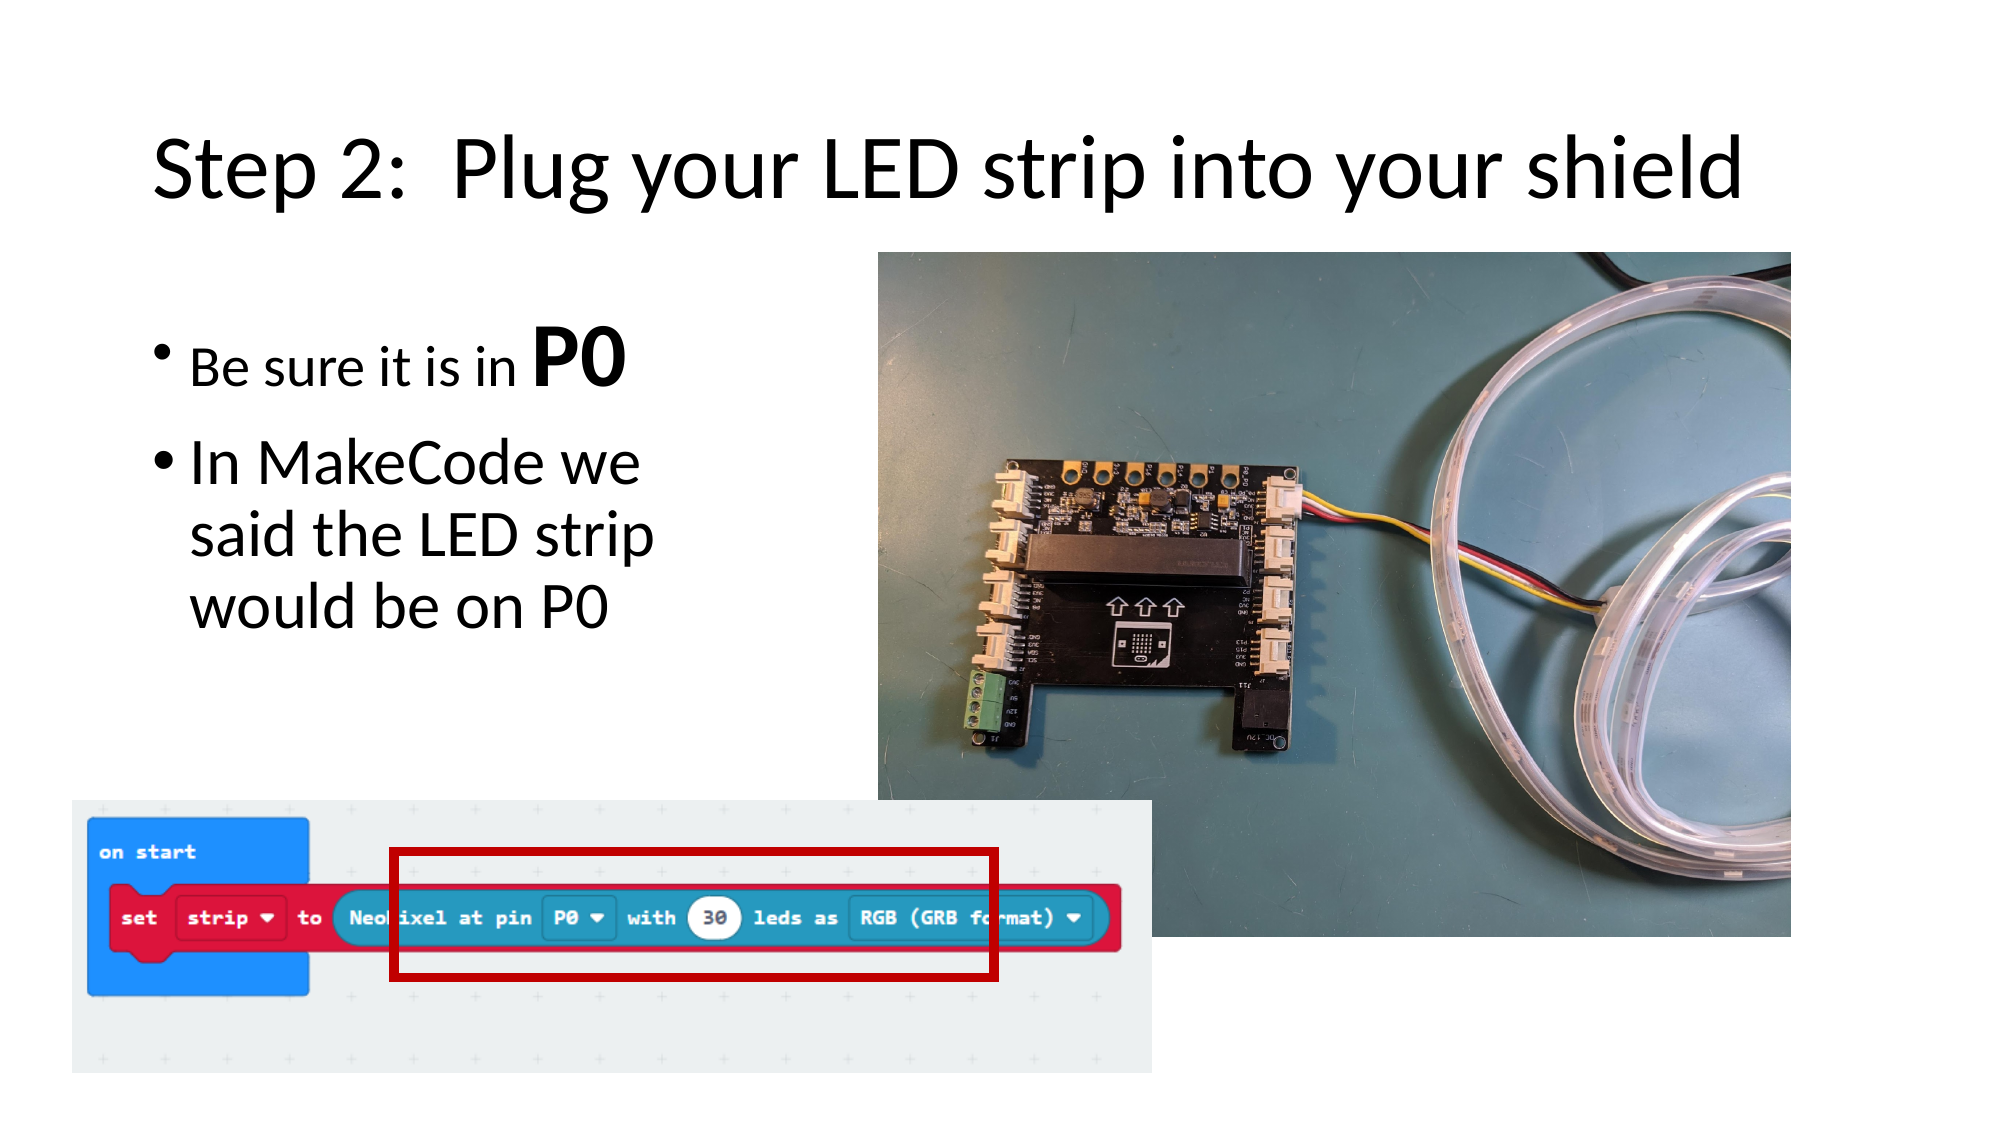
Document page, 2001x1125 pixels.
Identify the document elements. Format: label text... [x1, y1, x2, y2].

text_box Be sure it is in P0 In MakeCode we said the LED strip would be on P0 [137, 299, 755, 799]
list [877, 252, 1791, 937]
title Step 2: Plug your LED strip into your shield [137, 59, 1863, 278]
picture [71, 800, 1152, 1073]
